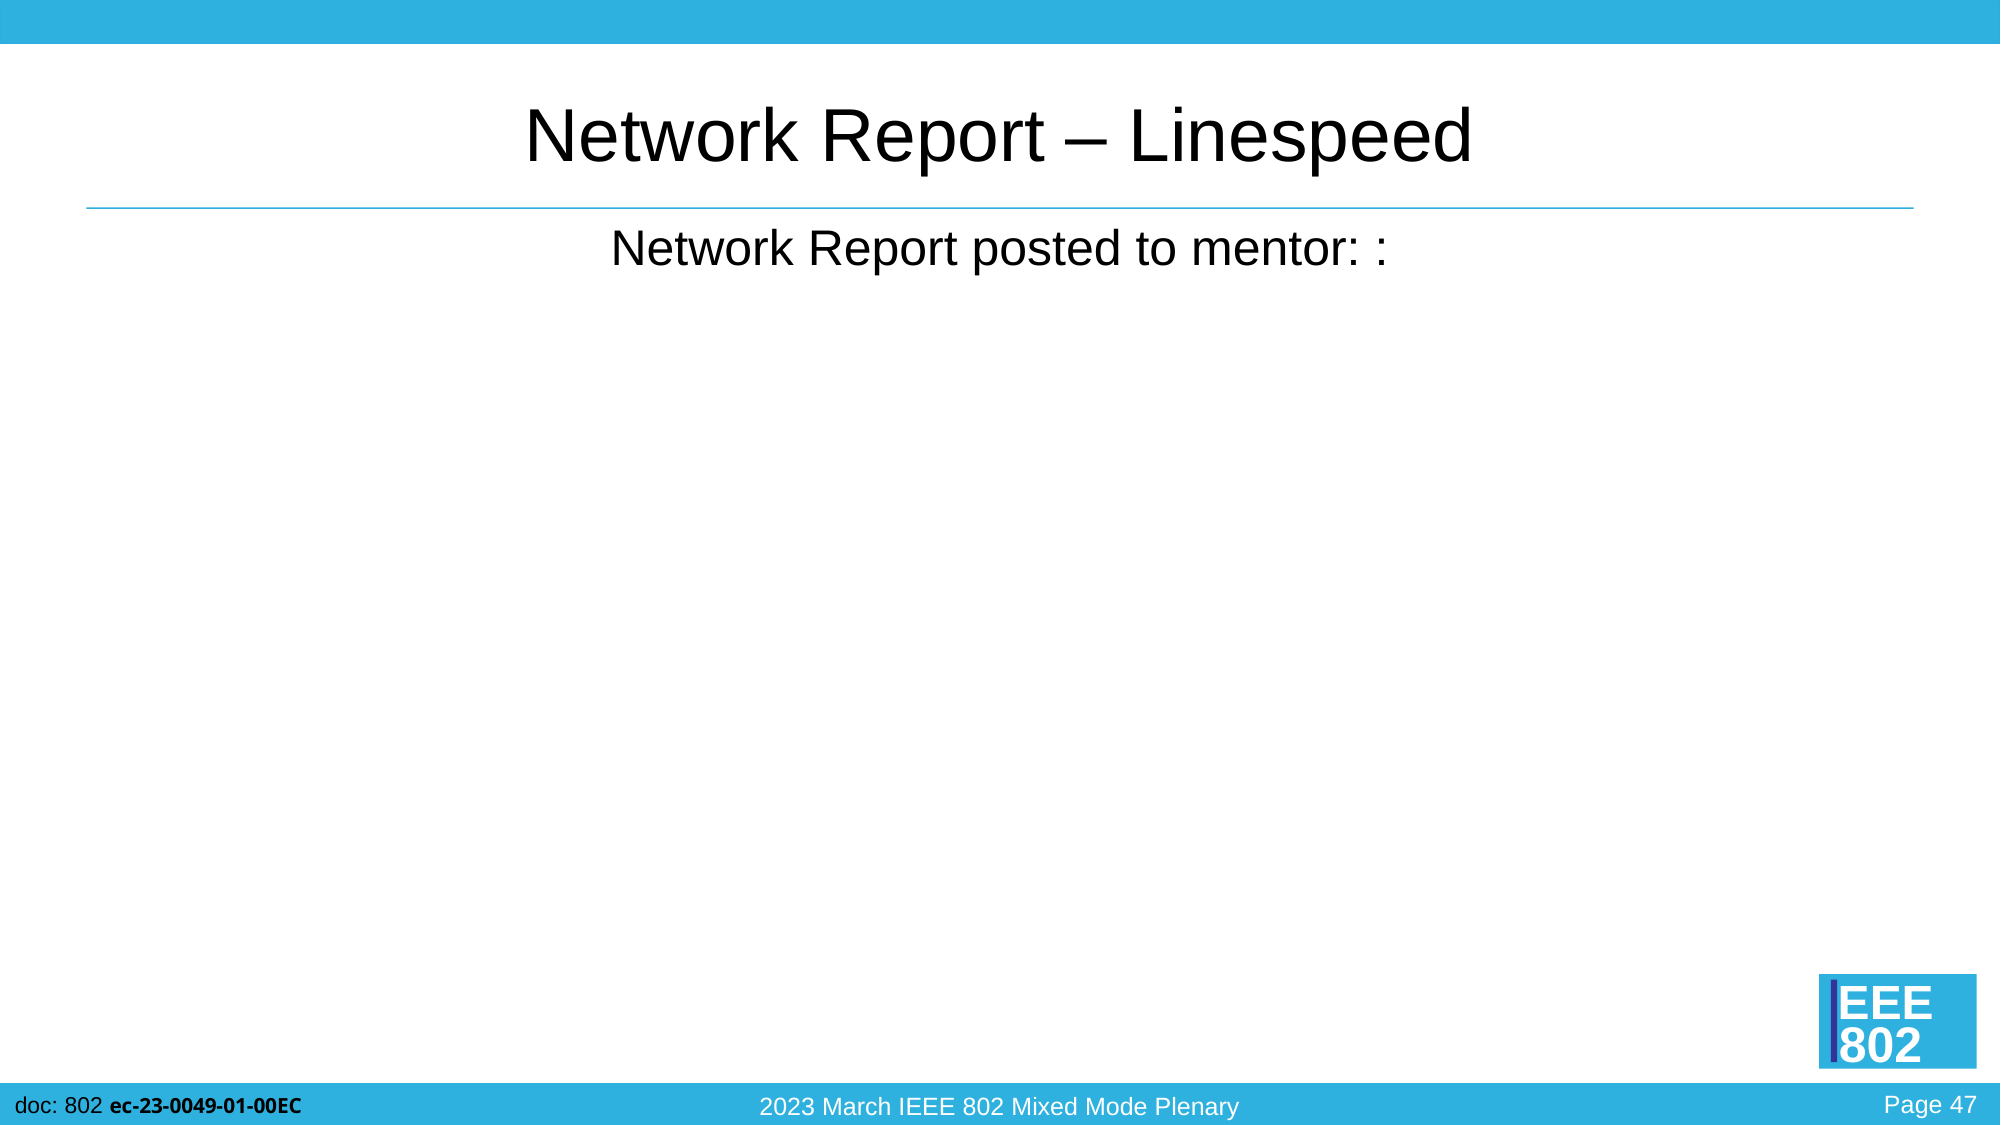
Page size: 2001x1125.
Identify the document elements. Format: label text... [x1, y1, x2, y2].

text_box Network Report posted to mentor: : [212, 207, 1788, 283]
title Network Report – Linespeed [99, 66, 1900, 197]
